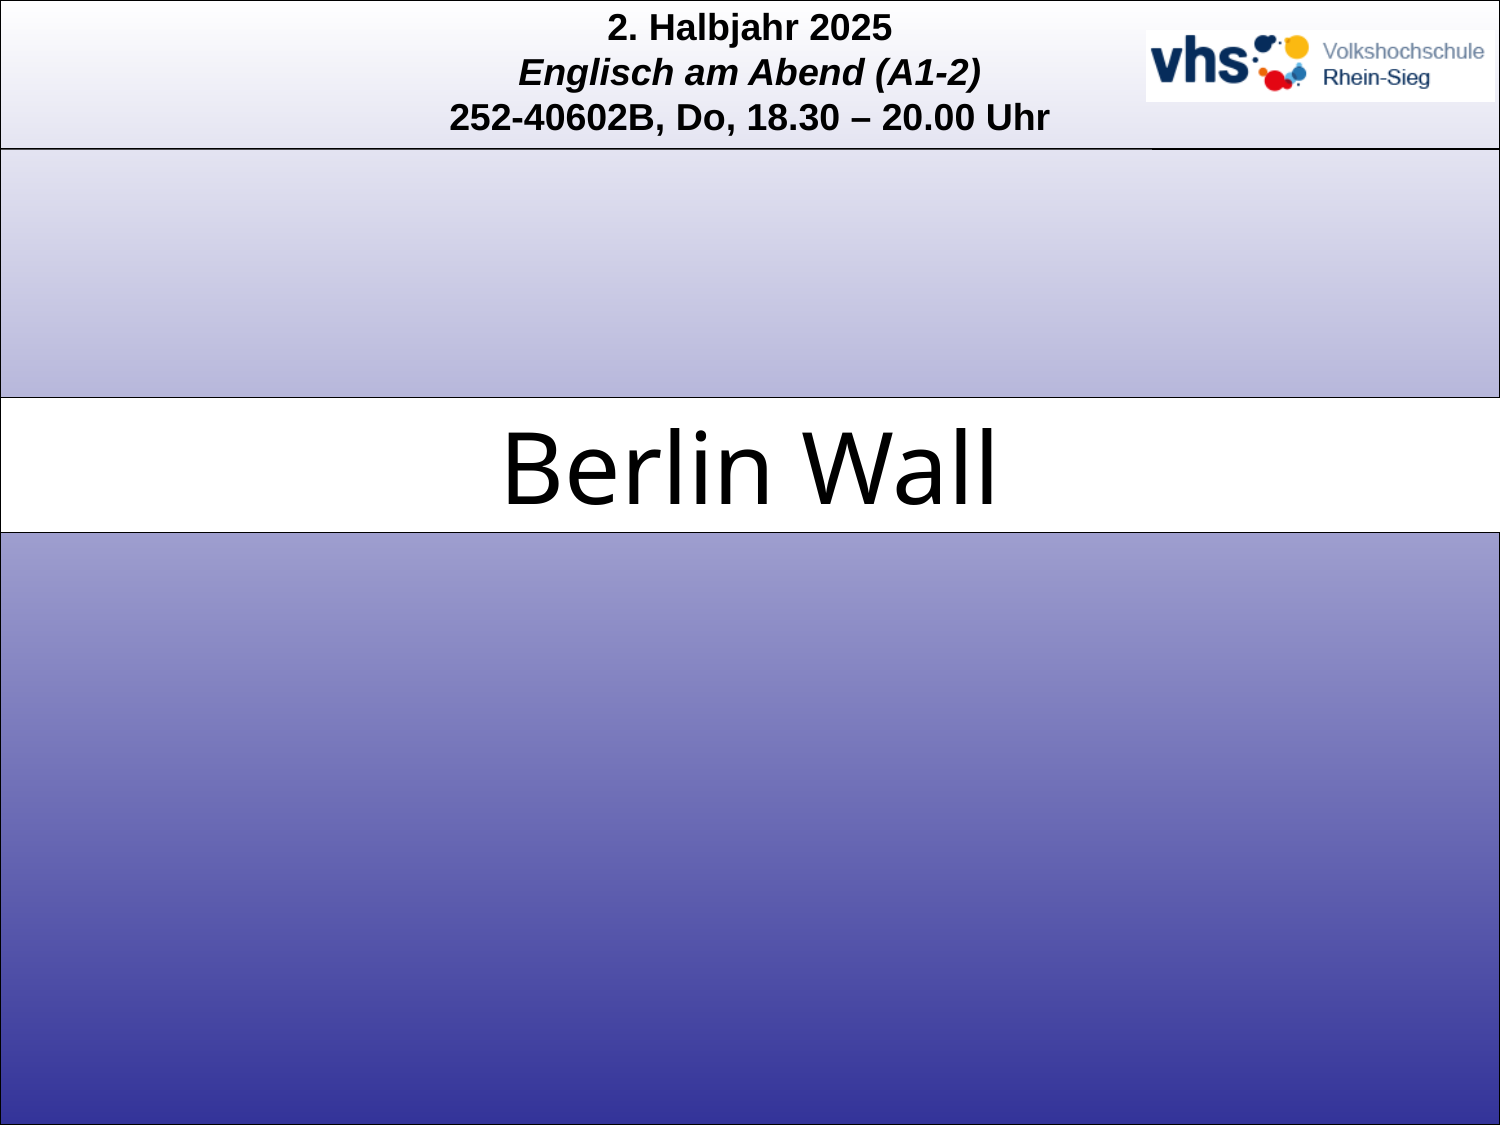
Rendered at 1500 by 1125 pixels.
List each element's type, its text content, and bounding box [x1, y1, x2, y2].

text_box Berlin Wall [0, 397, 1500, 532]
picture [1146, 30, 1495, 102]
